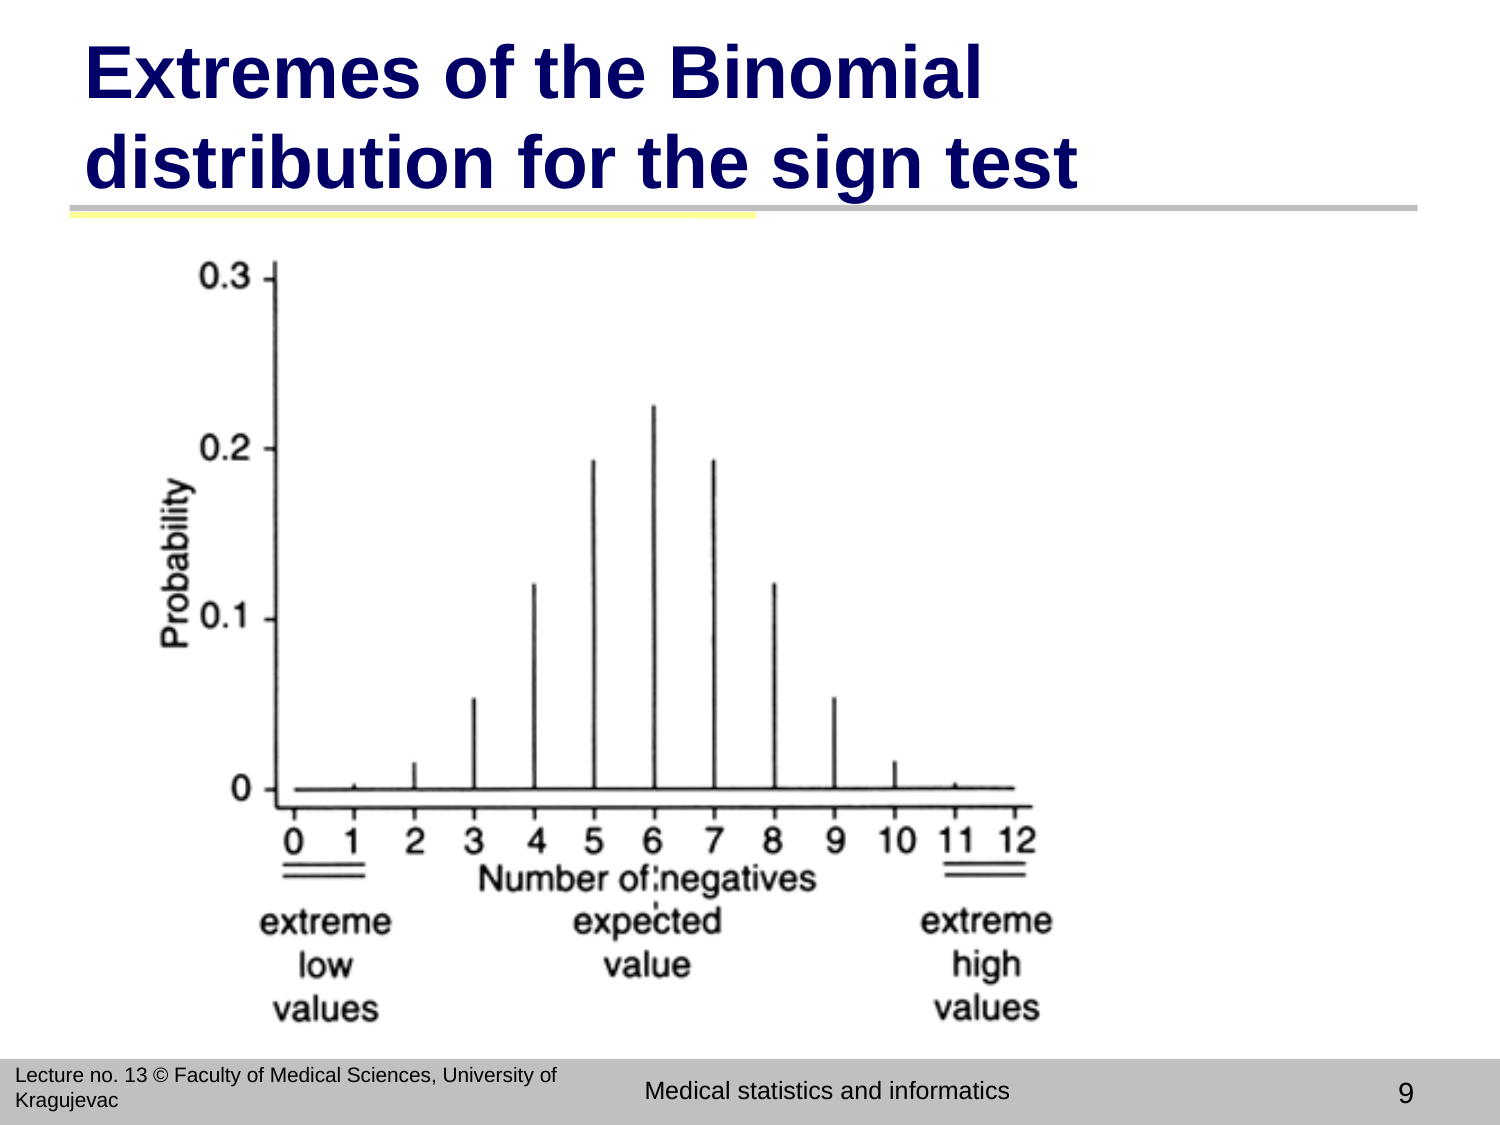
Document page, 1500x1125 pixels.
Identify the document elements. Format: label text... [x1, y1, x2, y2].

slide_number 9 [1164, 1066, 1430, 1125]
slide_number Lecture no. 13 © Faculty of Medical Sciences, University of Kragujevac [0, 1053, 629, 1108]
title Extremes of the Binomial distribution for the sign test [69, 19, 1426, 208]
picture [156, 258, 1058, 1028]
footer Medical statistics and informatics [512, 1066, 1144, 1125]
